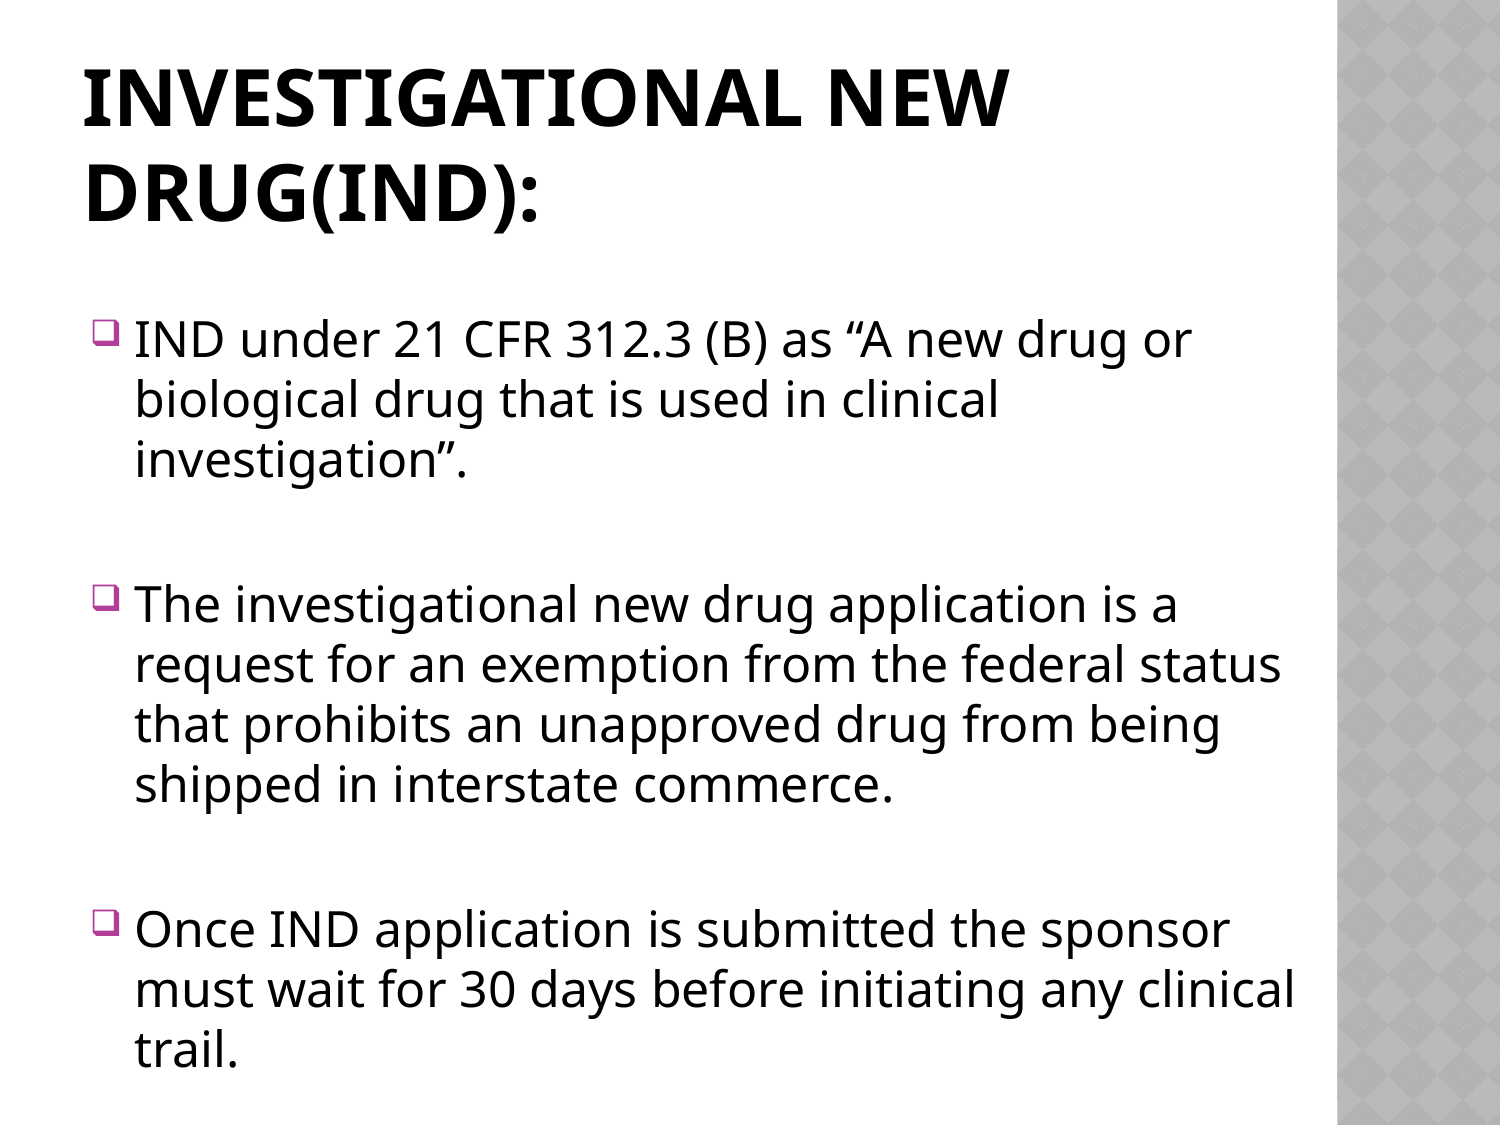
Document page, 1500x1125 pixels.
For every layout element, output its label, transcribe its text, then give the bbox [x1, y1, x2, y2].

list IND under 21 CFR 312.3 (B) as “A new drug or biological drug that is used in clinical investigation”. The investigational new drug application is a request for an exemption from the federal status that prohibits an unapproved drug from being shipped in interstate commerce. Once IND application is submitted the sponsor must wait for 30 days before initiating any clinical trail. [75, 299, 1313, 1088]
title INVESTIGATIONAL NEW DRUG(IND): [75, 45, 1325, 238]
